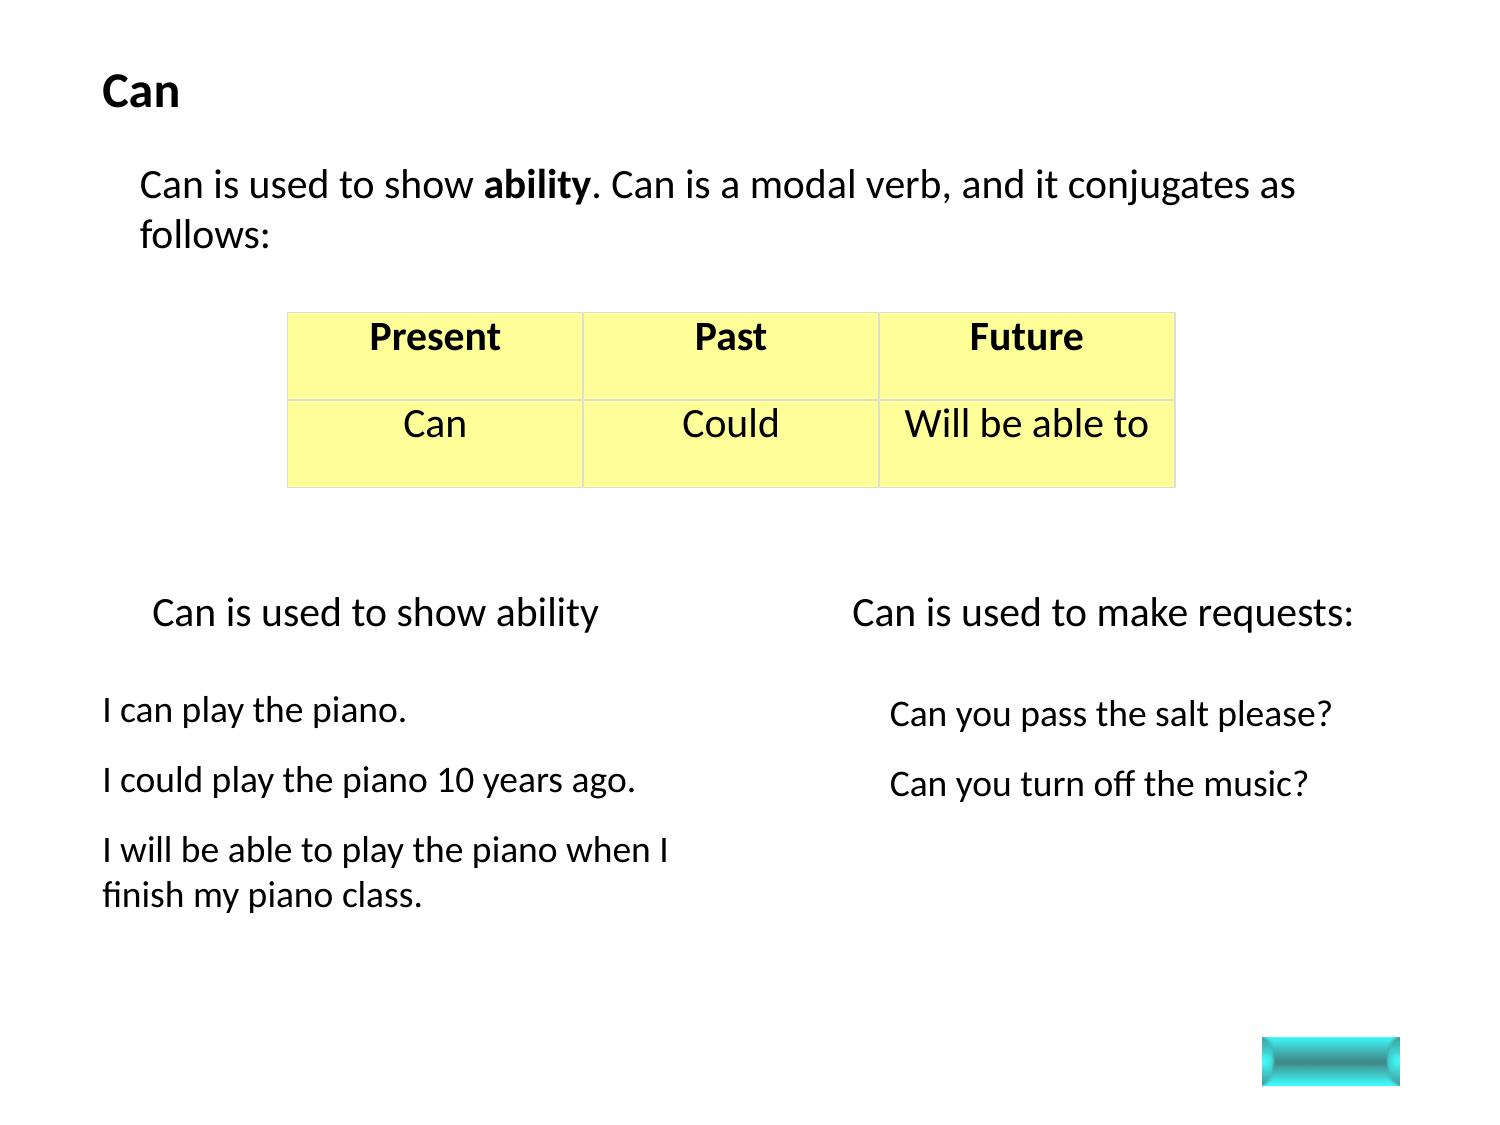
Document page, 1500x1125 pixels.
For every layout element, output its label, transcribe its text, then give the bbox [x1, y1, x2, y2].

table_cell Can [288, 401, 582, 487]
table_cell Will be able to [880, 401, 1174, 487]
text_box Can is used to show ability. Can is a modal verb, and it conjugates as follows: [124, 149, 1400, 265]
table_header Present [288, 313, 582, 399]
text_box Can [87, 49, 213, 125]
text_box Can you pass the salt please? Can you turn off the music? [875, 681, 1350, 811]
text_box I can play the piano. I could play the piano 10 years ago. I will be able to play the piano when I finish my piano class. [87, 677, 725, 923]
text_box Can is used to make requests: [837, 577, 1388, 643]
table_header Past [584, 313, 878, 399]
picture [1262, 1037, 1401, 1087]
table_cell Could [584, 401, 878, 487]
table_header Future [880, 313, 1174, 399]
text_box Can is used to show ability [137, 577, 625, 643]
